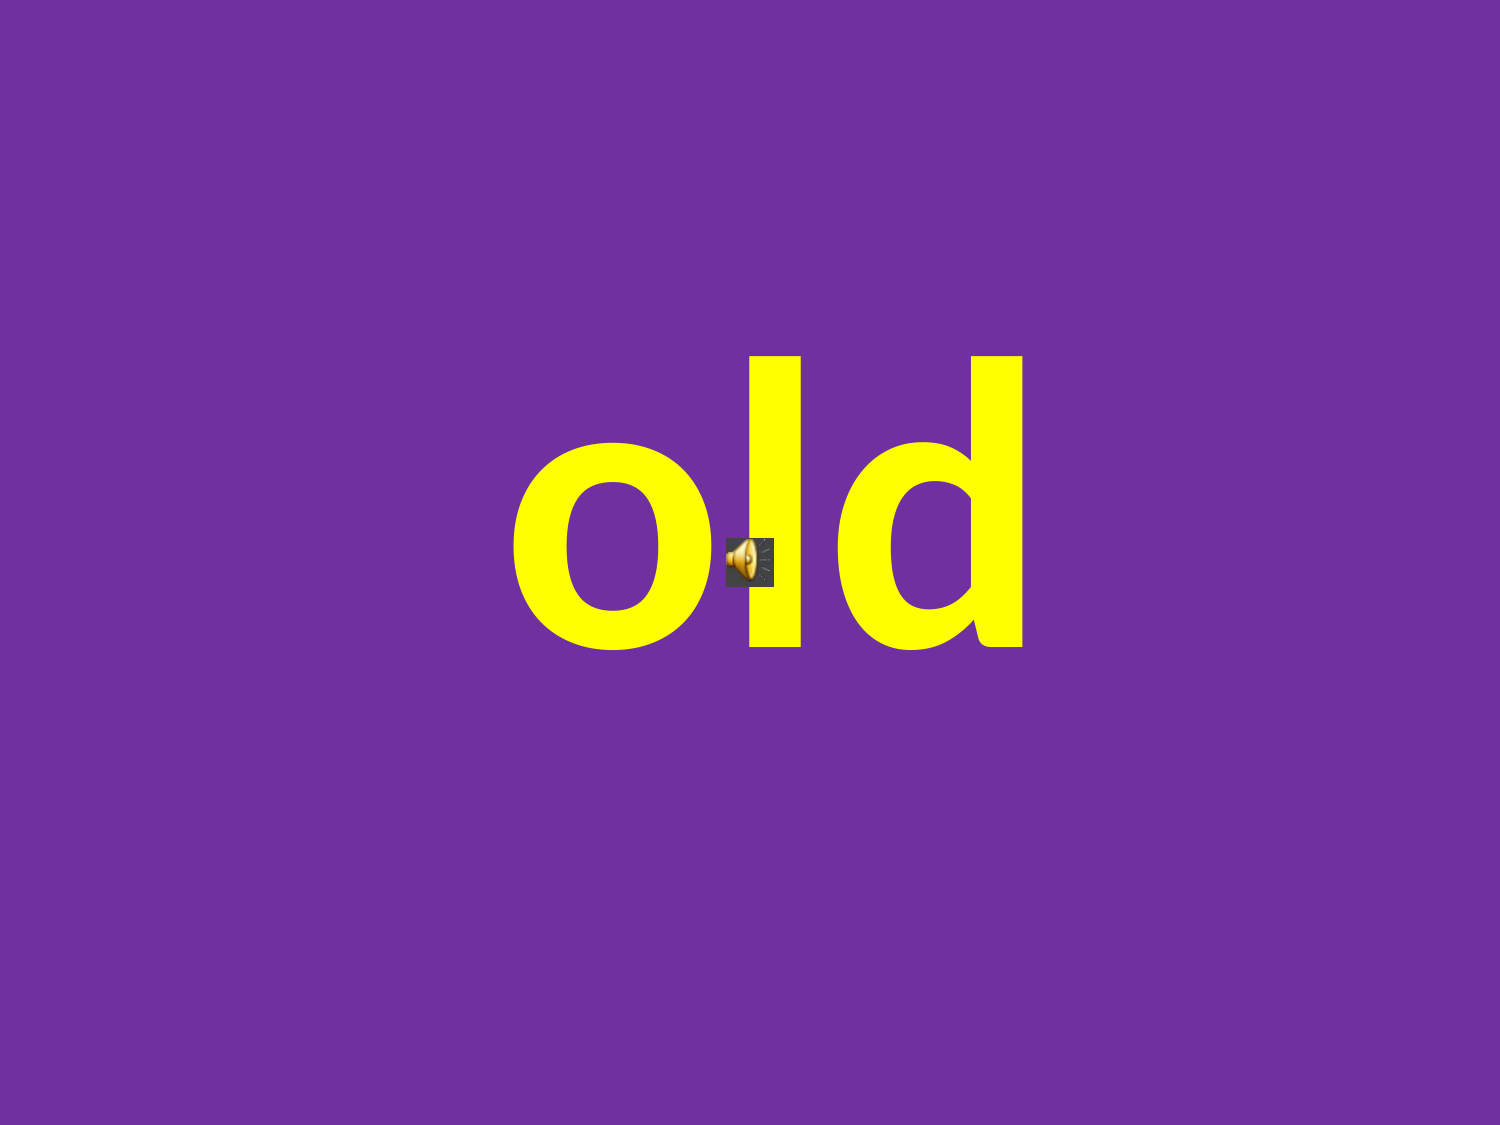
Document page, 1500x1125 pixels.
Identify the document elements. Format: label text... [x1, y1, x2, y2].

picture [724, 537, 776, 588]
text_box old [99, 224, 1450, 738]
